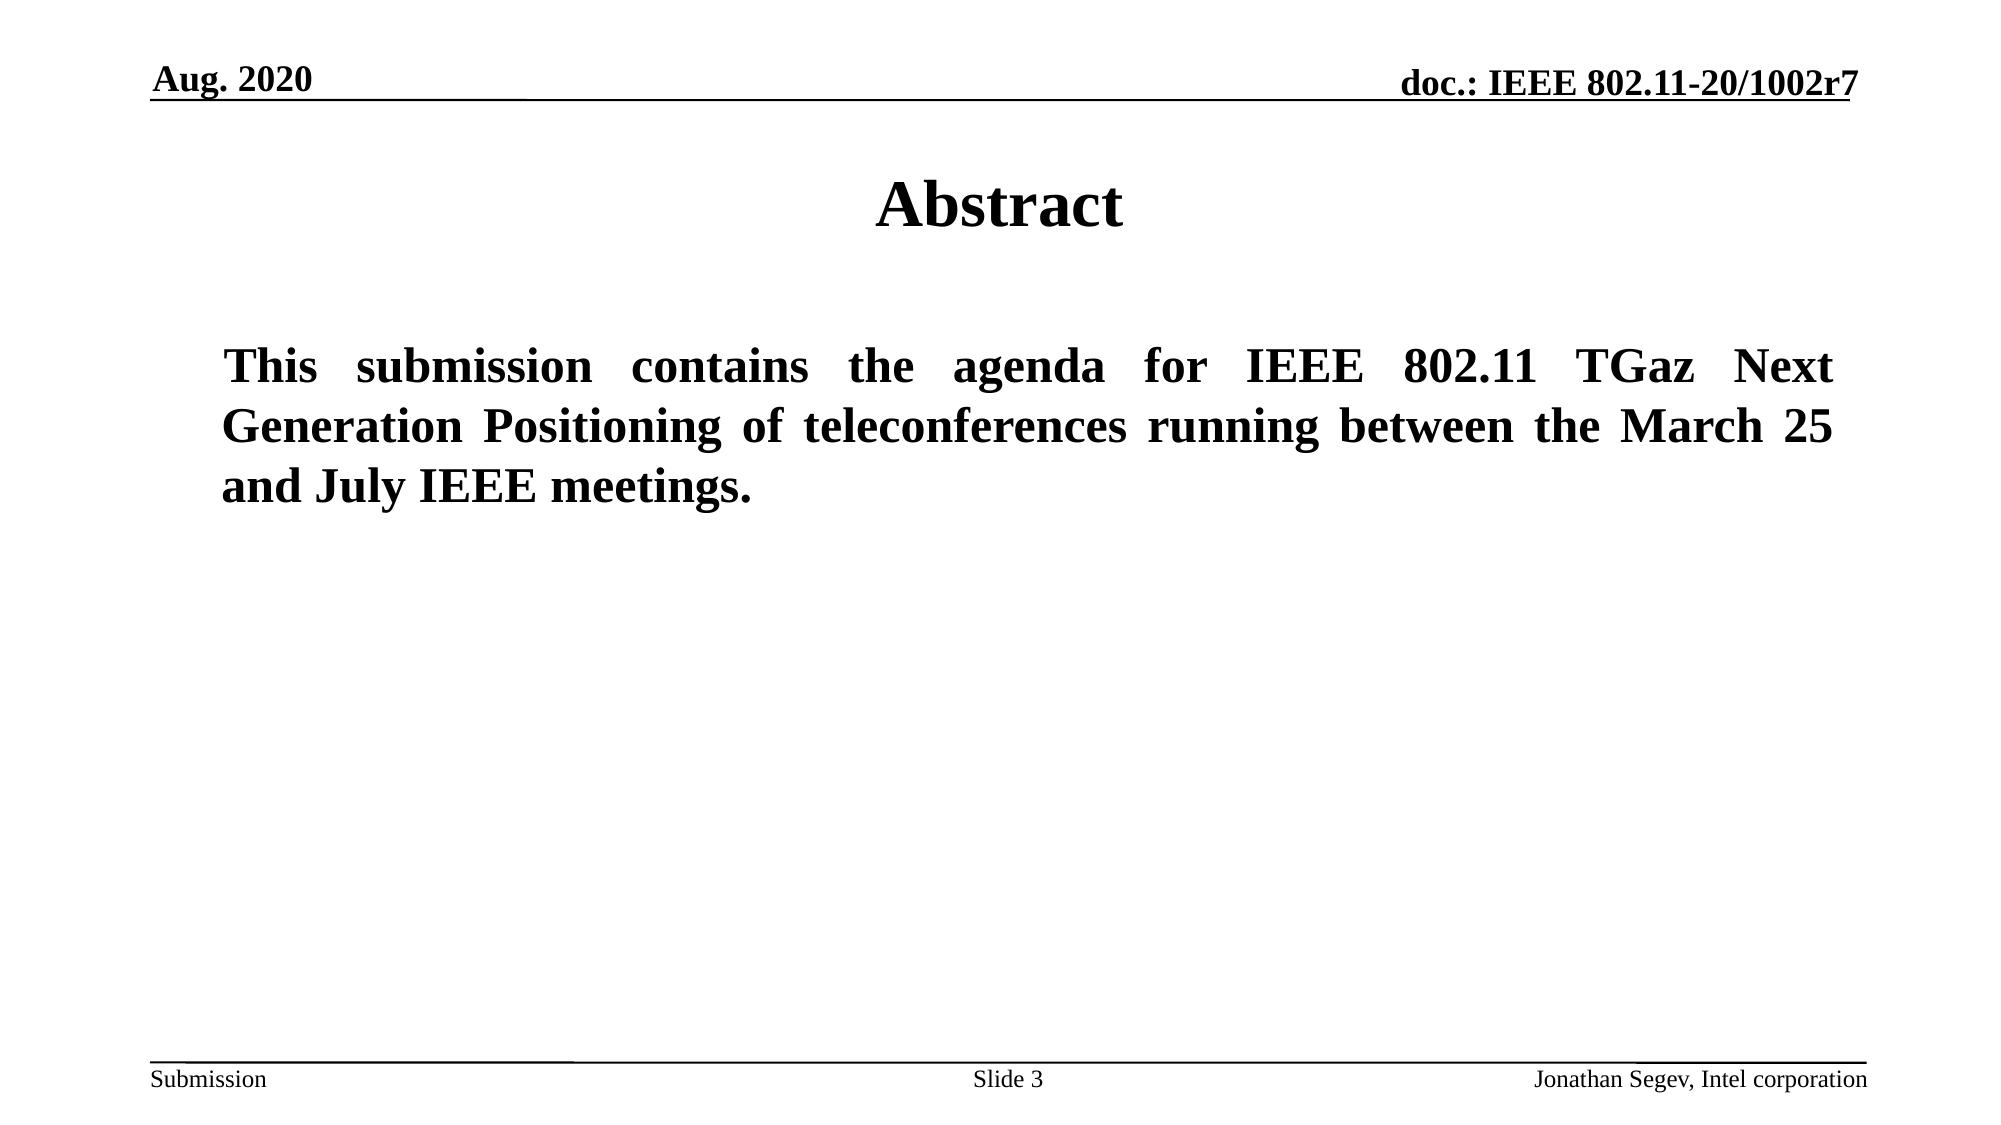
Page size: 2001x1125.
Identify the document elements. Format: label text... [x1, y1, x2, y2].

list This submission contains the agenda for IEEE 802.11 TGaz Next Generation Positioning of teleconferences running between the March 25 and July IEEE meetings. [149, 324, 1850, 1000]
footer Jonathan Segev, Intel corporation [1171, 1061, 1869, 1093]
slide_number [152, 54, 563, 100]
slide_number Slide 3 [950, 1061, 1067, 1123]
title Abstract [149, 112, 1850, 288]
